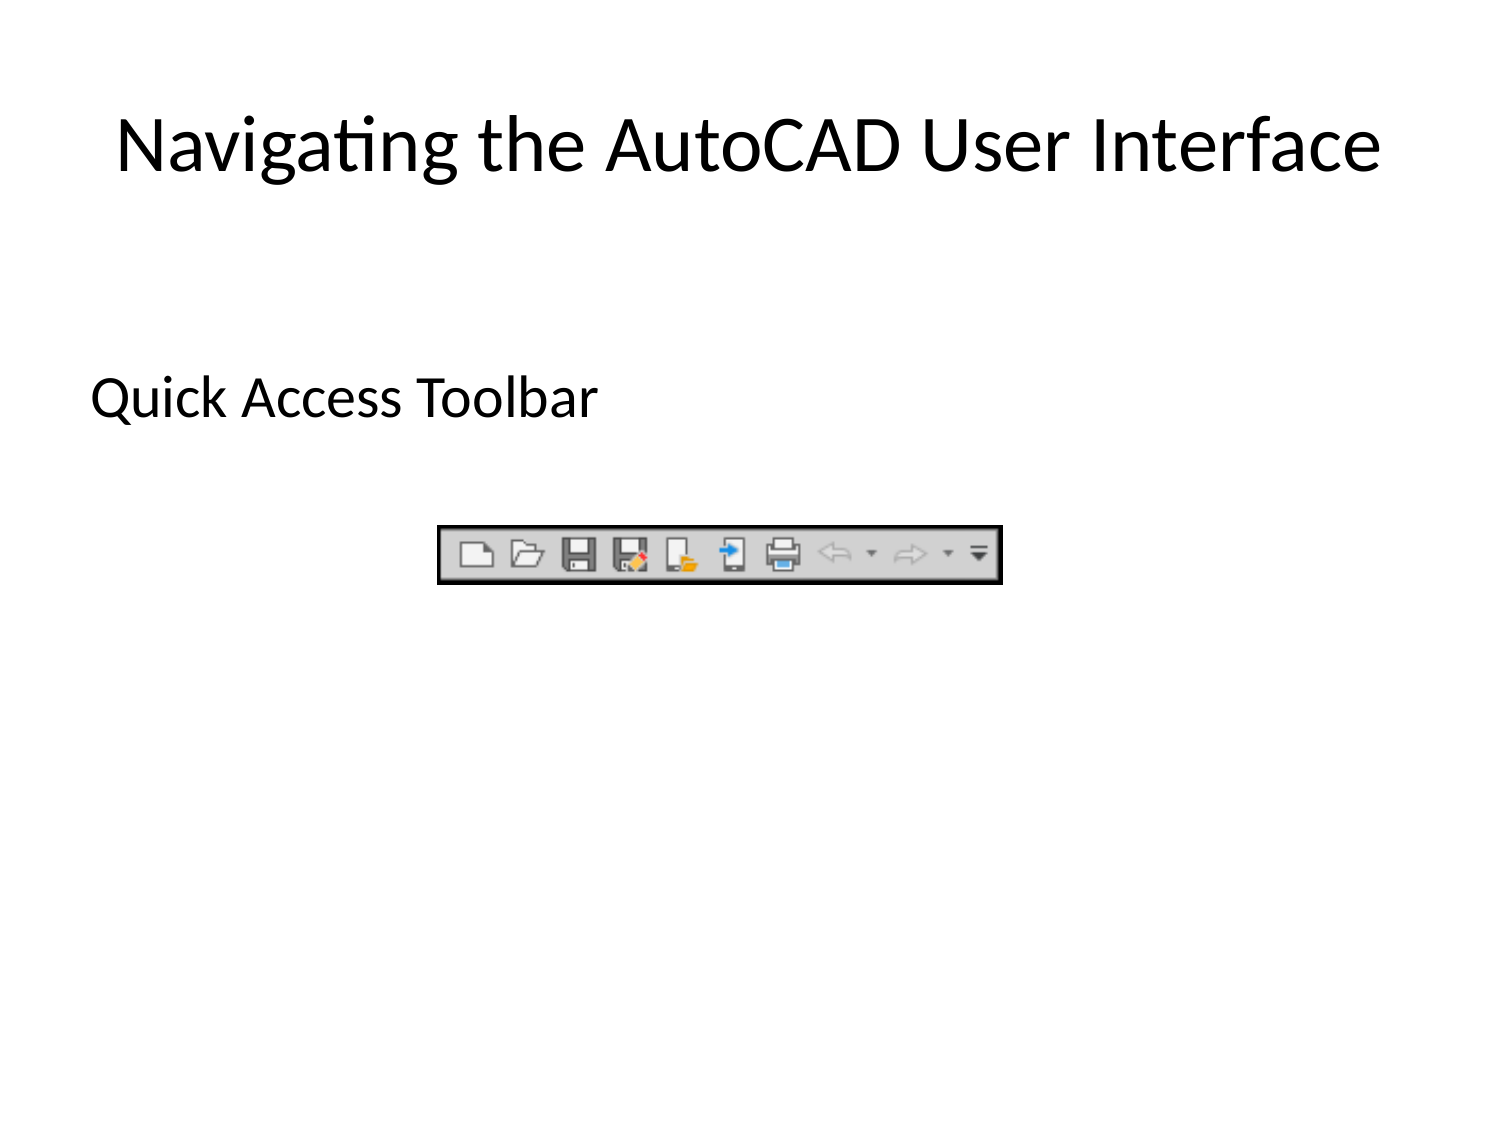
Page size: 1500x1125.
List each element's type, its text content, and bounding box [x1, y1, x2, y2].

picture [437, 525, 1003, 585]
list Quick Access Toolbar [75, 350, 700, 438]
title Navigating the AutoCAD User Interface [75, 45, 1425, 233]
